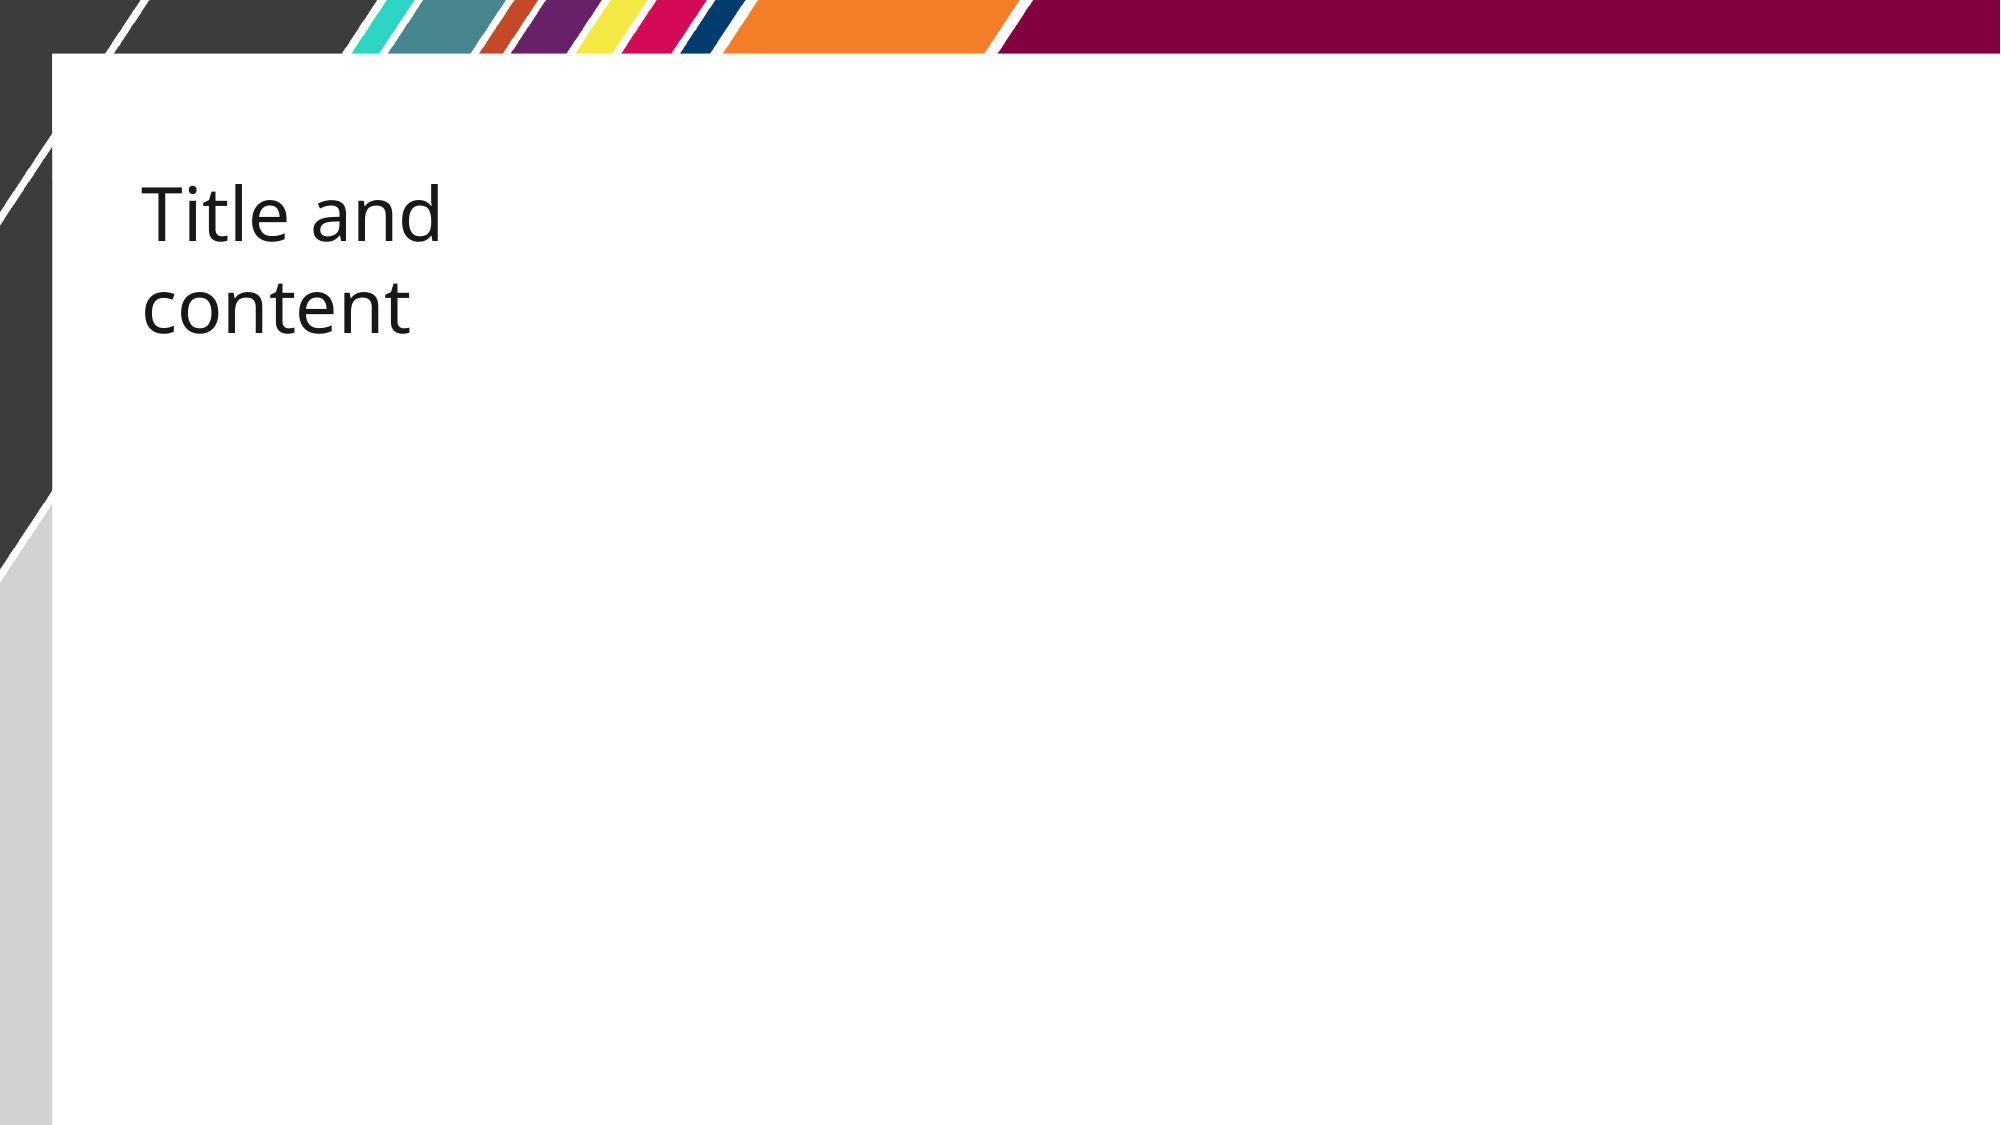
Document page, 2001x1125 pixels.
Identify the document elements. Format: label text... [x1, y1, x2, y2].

title Title and content [141, 165, 637, 768]
picture [0, 0, 2000, 1125]
